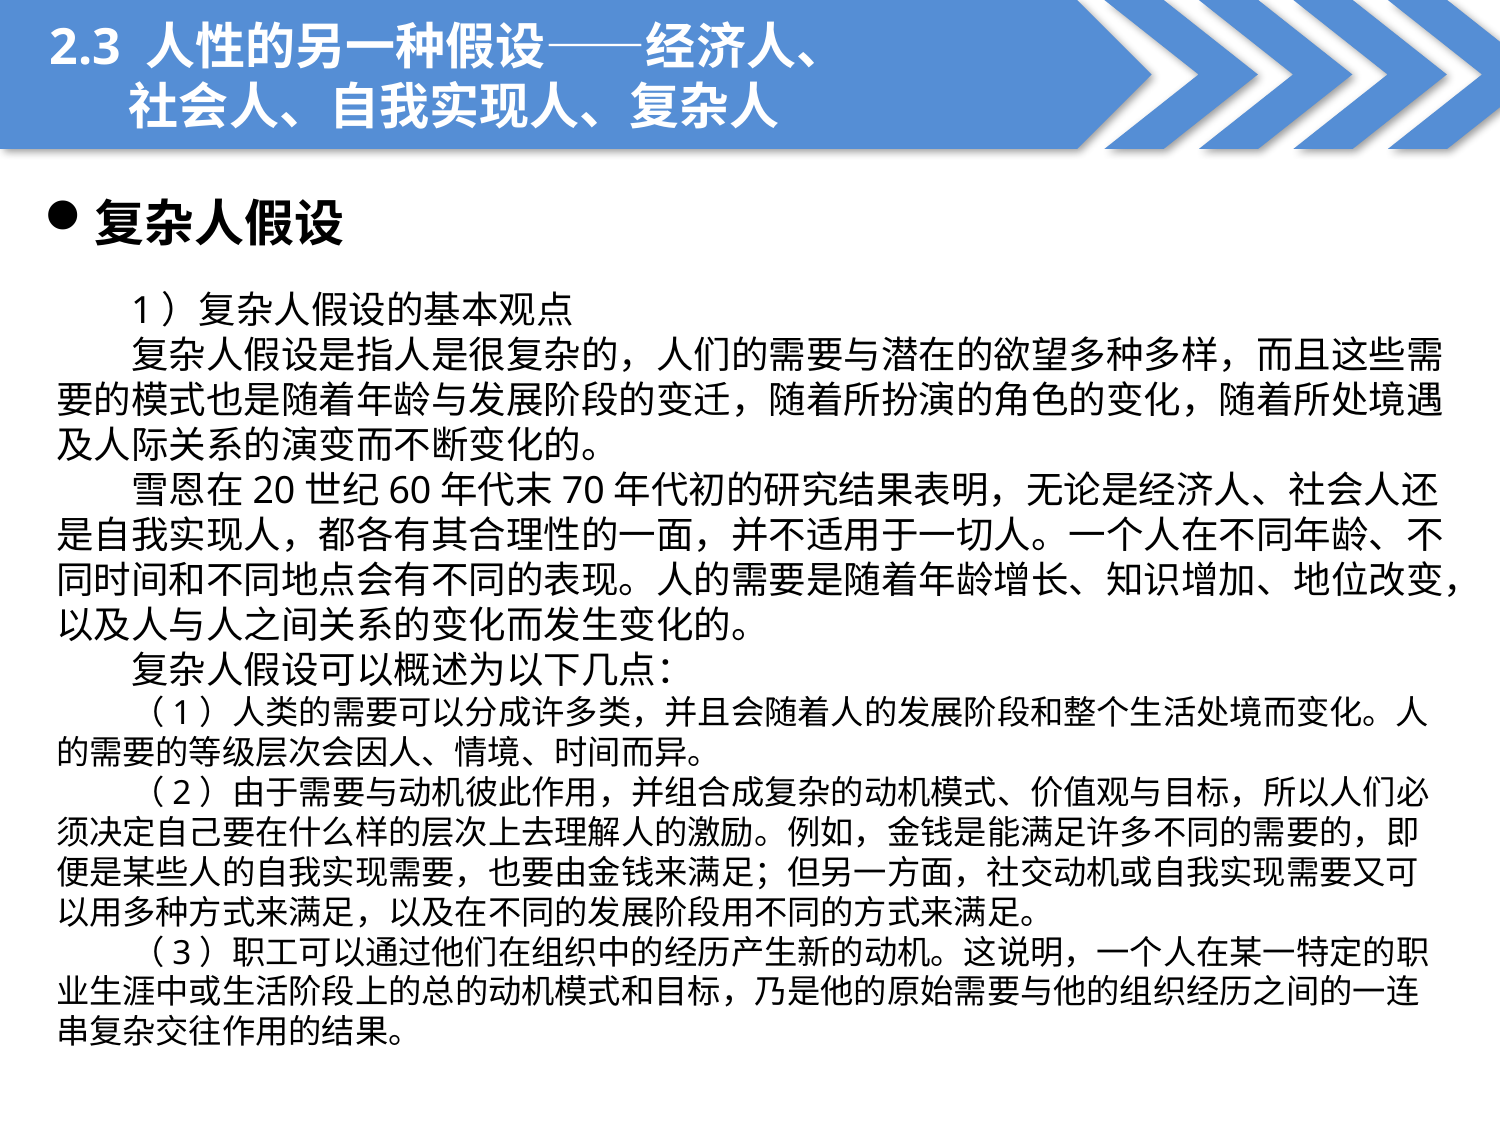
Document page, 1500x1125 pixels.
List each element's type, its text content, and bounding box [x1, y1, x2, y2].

text_box 1）复杂人假设的基本观点 复杂人假设是指人是很复杂的，人们的需要与潜在的欲望多种多样，而且这些需要的模式也是随着年龄与发展阶段的变迁，随着所扮演的角色的变化，随着所处境遇及人际关系的演变而不断变化的。 雪恩在20世纪60年代末70年代初的研究结果表明，无论是经济人、社会人还是自我实现人，都各有其合理性的一面，并不适用于一切人。一个人在不同年龄、不同时间和不同地点会有不同的表现。人的需要是随着年龄增长、知识增加、地位改变，以及人与人之间关系的变化而发生变化的。 复杂人假设可以概述为以下几点： （1）人类的需要可以分成许多类，并且会随着人的发展阶段和整个生活处境而变化。人的需要的等级层次会因人、情境、时间而异。 （2）由于需要与动机彼此作用，并组合成复杂的动机模式、价值观与目标，所以人们必须决定自己要在什么样的层次上去理解人的激励。例如，金钱是能满足许多不同的需要的，即便是某些人的自我实现需要，也要由金钱来满足；但另一方面，社交动机或自我实现需要又可以用多种方式来满足，以及在不同的发展阶段用不同的方式来满足。 （3）职工可以通过他们在组织中的经历产生新的动机。这说明，一个人在某一特定的职业生涯中或生活阶段上的总的动机模式和目标，乃是他的原始需要与他的组织经历之间的一连串复杂交往作用的结果。 [41, 278, 1459, 1058]
text_box 2.3 人性的另一种假设——经济人、 社会人、自我实现人、复杂人 [34, 7, 861, 142]
text_box 复杂人假设 [29, 184, 455, 260]
